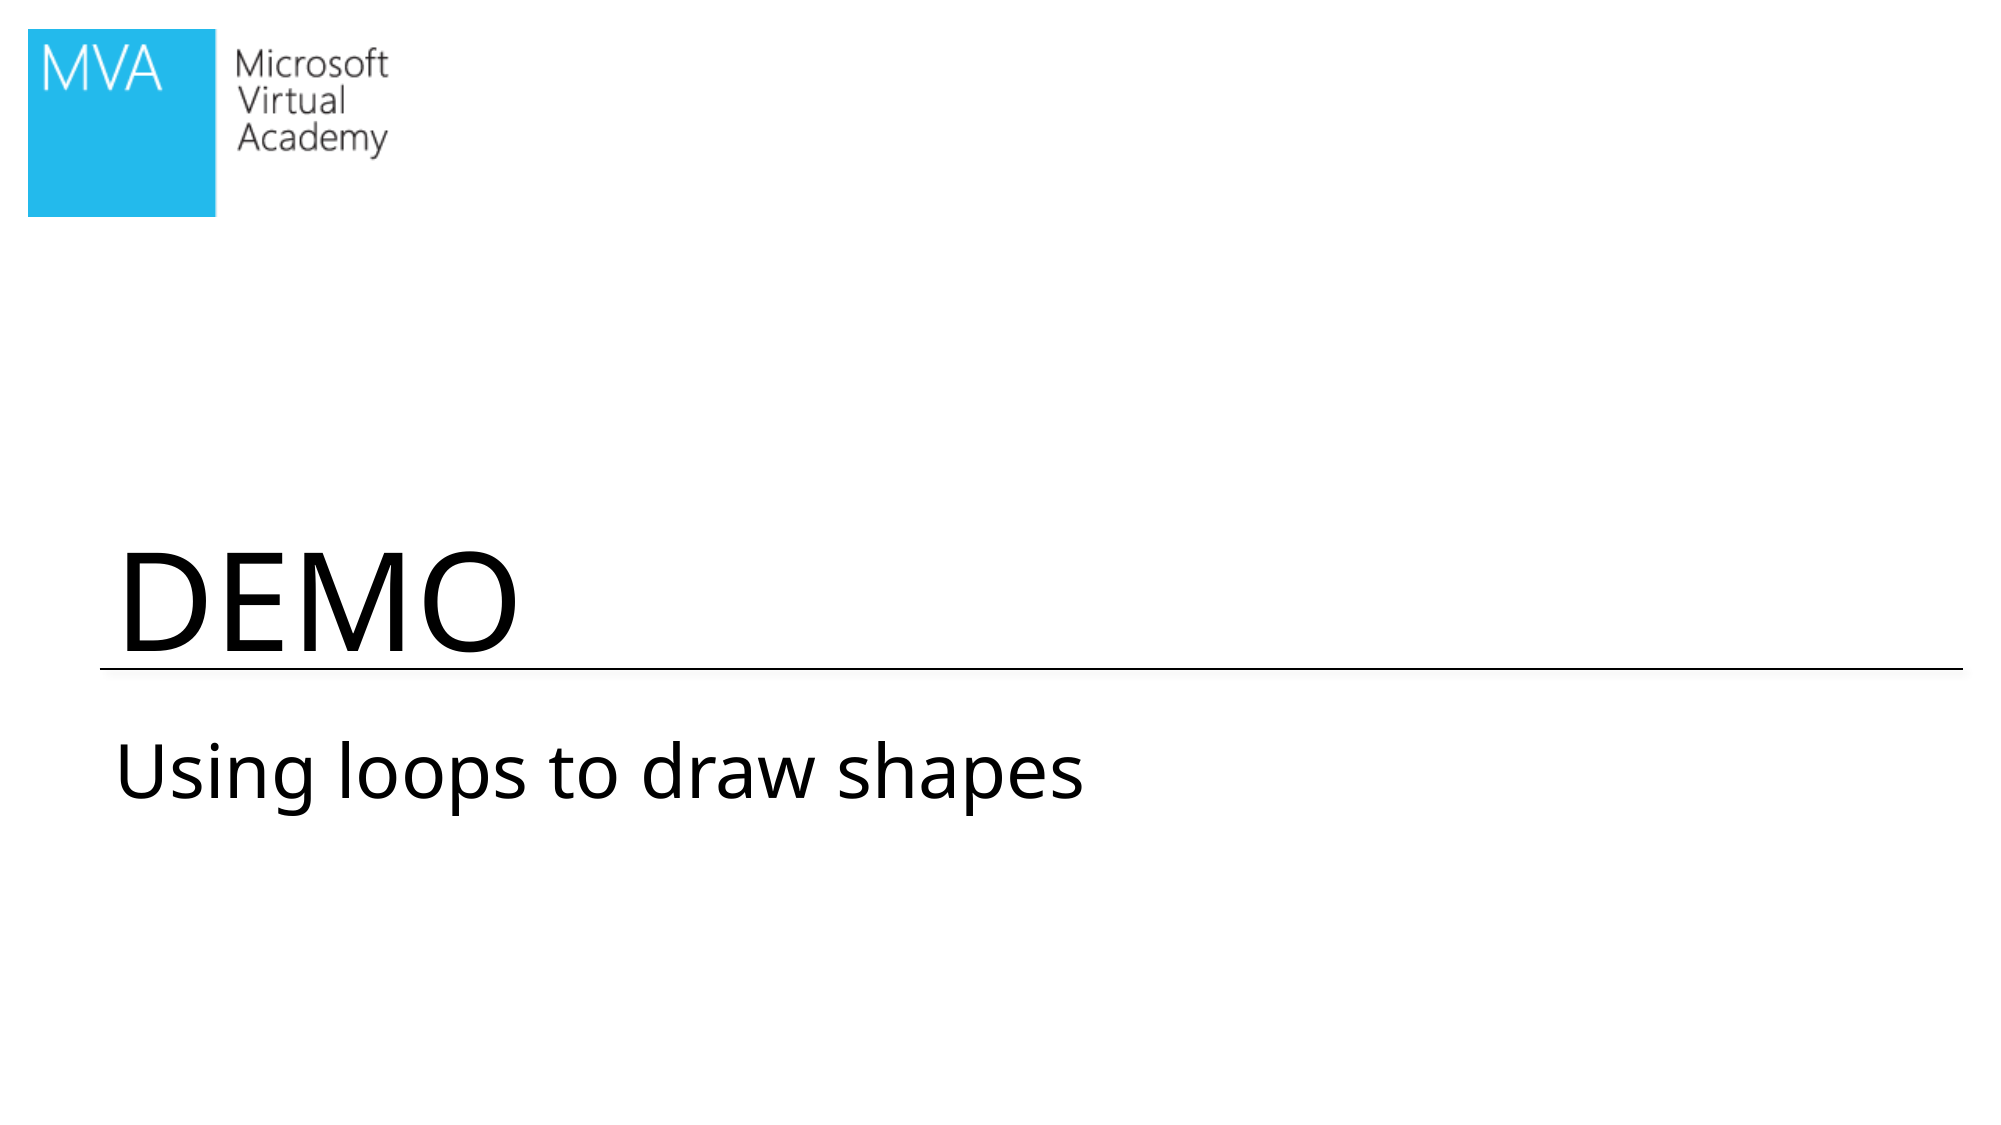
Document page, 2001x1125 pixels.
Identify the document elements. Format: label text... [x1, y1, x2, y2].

title Using loops to draw shapes [99, 733, 1976, 1009]
picture [28, 29, 497, 217]
